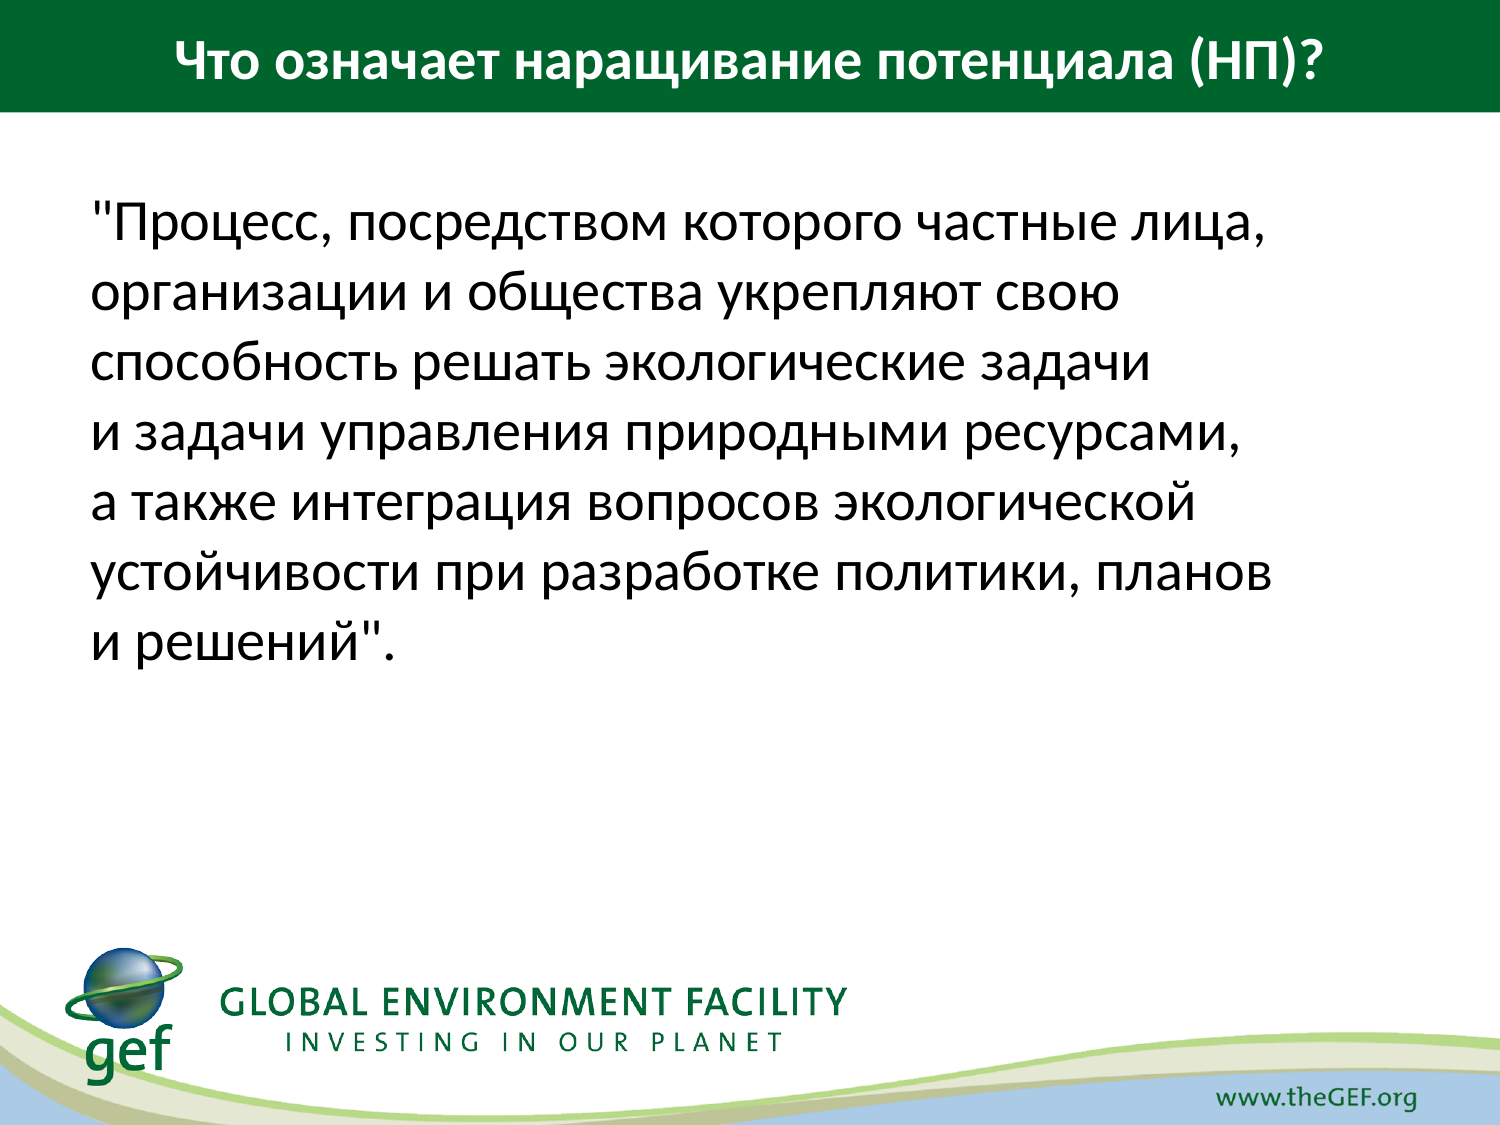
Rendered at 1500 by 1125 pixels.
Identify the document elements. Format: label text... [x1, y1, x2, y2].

text_box Что означает наращивание потенциала (НП)? [0, 0, 1500, 113]
list "Процесс, посредством которого частные лица, организации и общества укрепляют свою способность решать экологические задачи и задачи управления природными ресурсами, а также интеграция вопросов экологической устойчивости при разработке политики, планов и решений". [75, 174, 1425, 918]
picture [0, 920, 1500, 1125]
